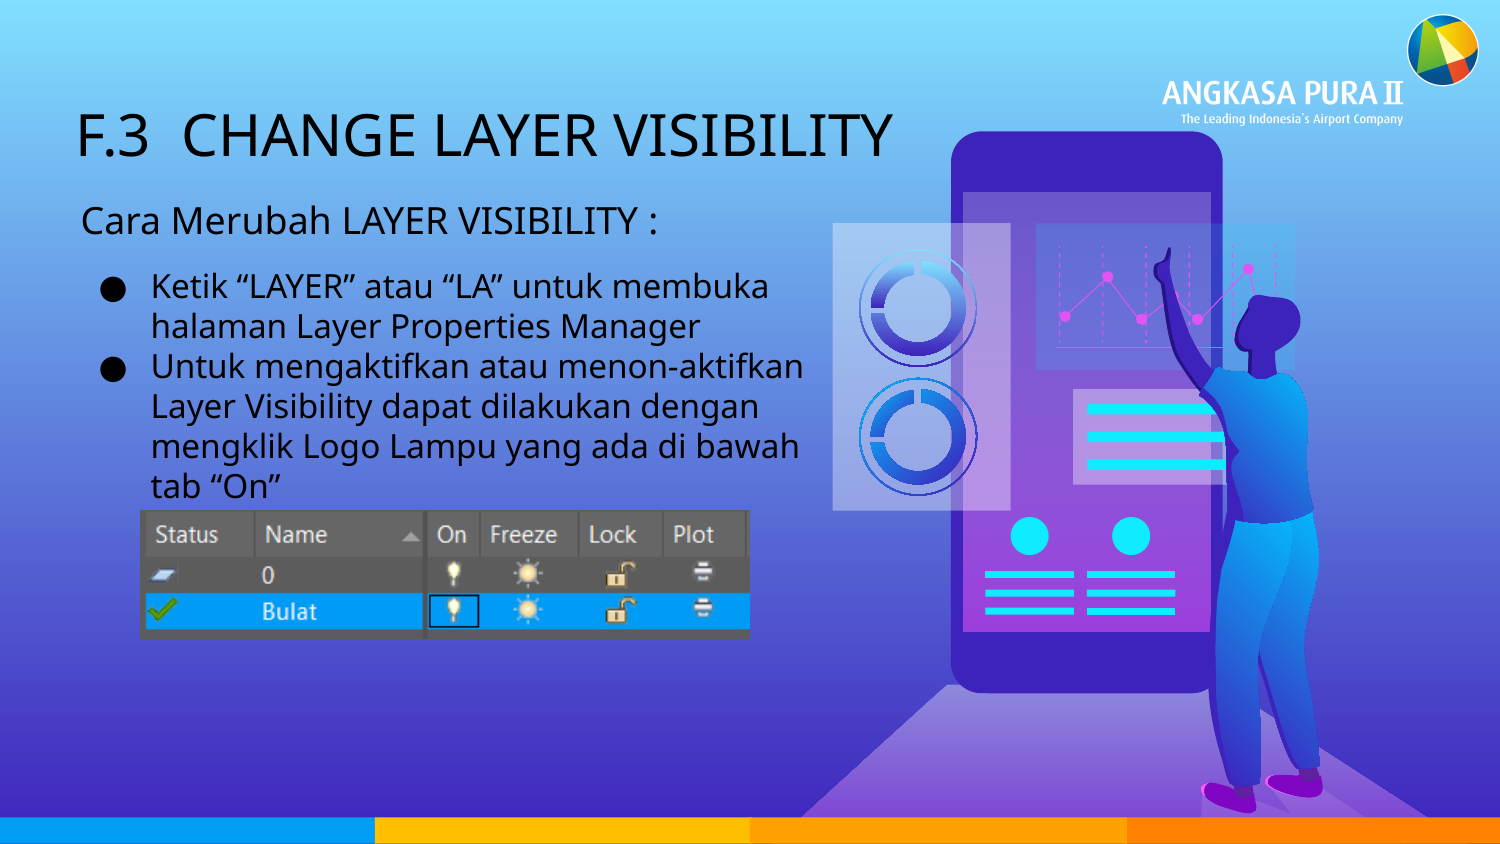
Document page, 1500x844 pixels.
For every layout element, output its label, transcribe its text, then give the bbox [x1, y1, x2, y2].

subtitle Cara Merubah LAYER VISIBILITY : [65, 188, 744, 250]
list Ketik “LAYER” atau “LA” untuk membuka halaman Layer Properties Manager Untuk mengaktifkan atau menon-aktifkan Layer Visibility dapat dilakukan dengan mengklik Logo Lampu yang ada di bawah tab “On” [60, 250, 744, 490]
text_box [0, 817, 1500, 844]
picture [1162, 14, 1479, 126]
title F.3 CHANGE LAYER VISIBILITY [60, 83, 1064, 181]
picture [140, 510, 751, 639]
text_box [749, 131, 1500, 816]
